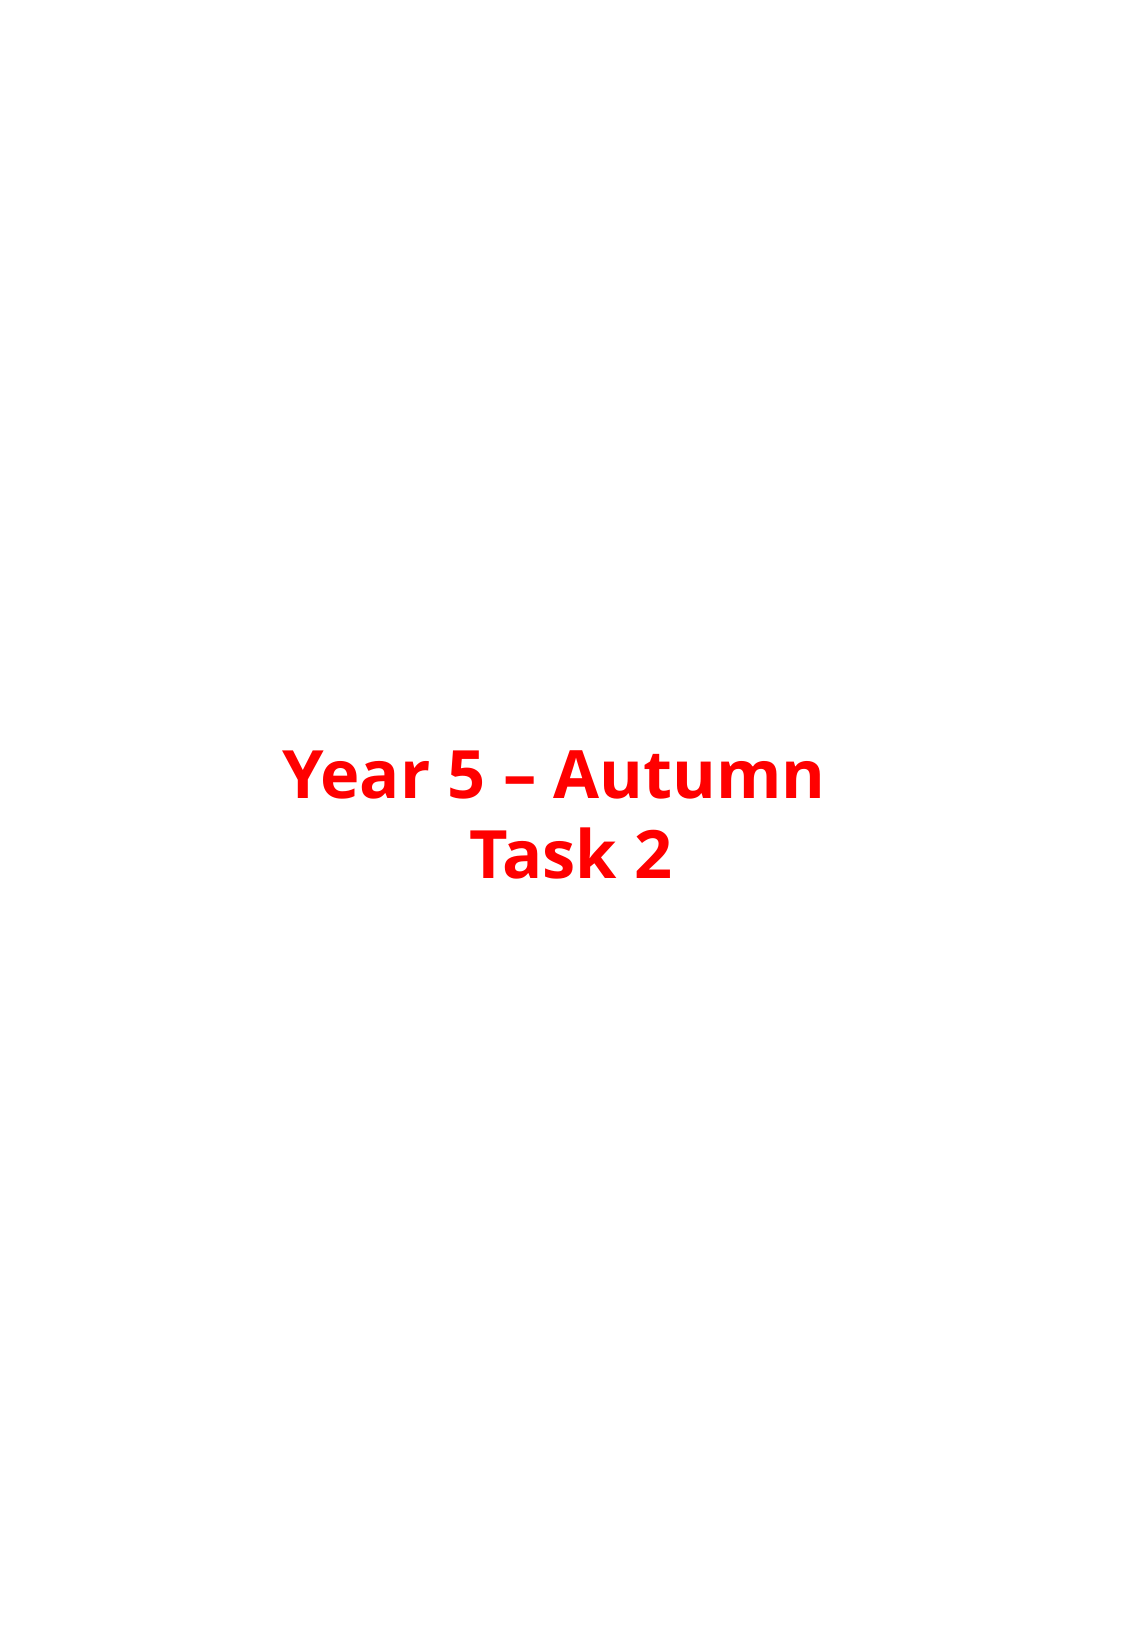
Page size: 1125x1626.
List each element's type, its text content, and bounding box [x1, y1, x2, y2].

text_box Year 5 – Autumn Task 2 [178, 724, 947, 899]
